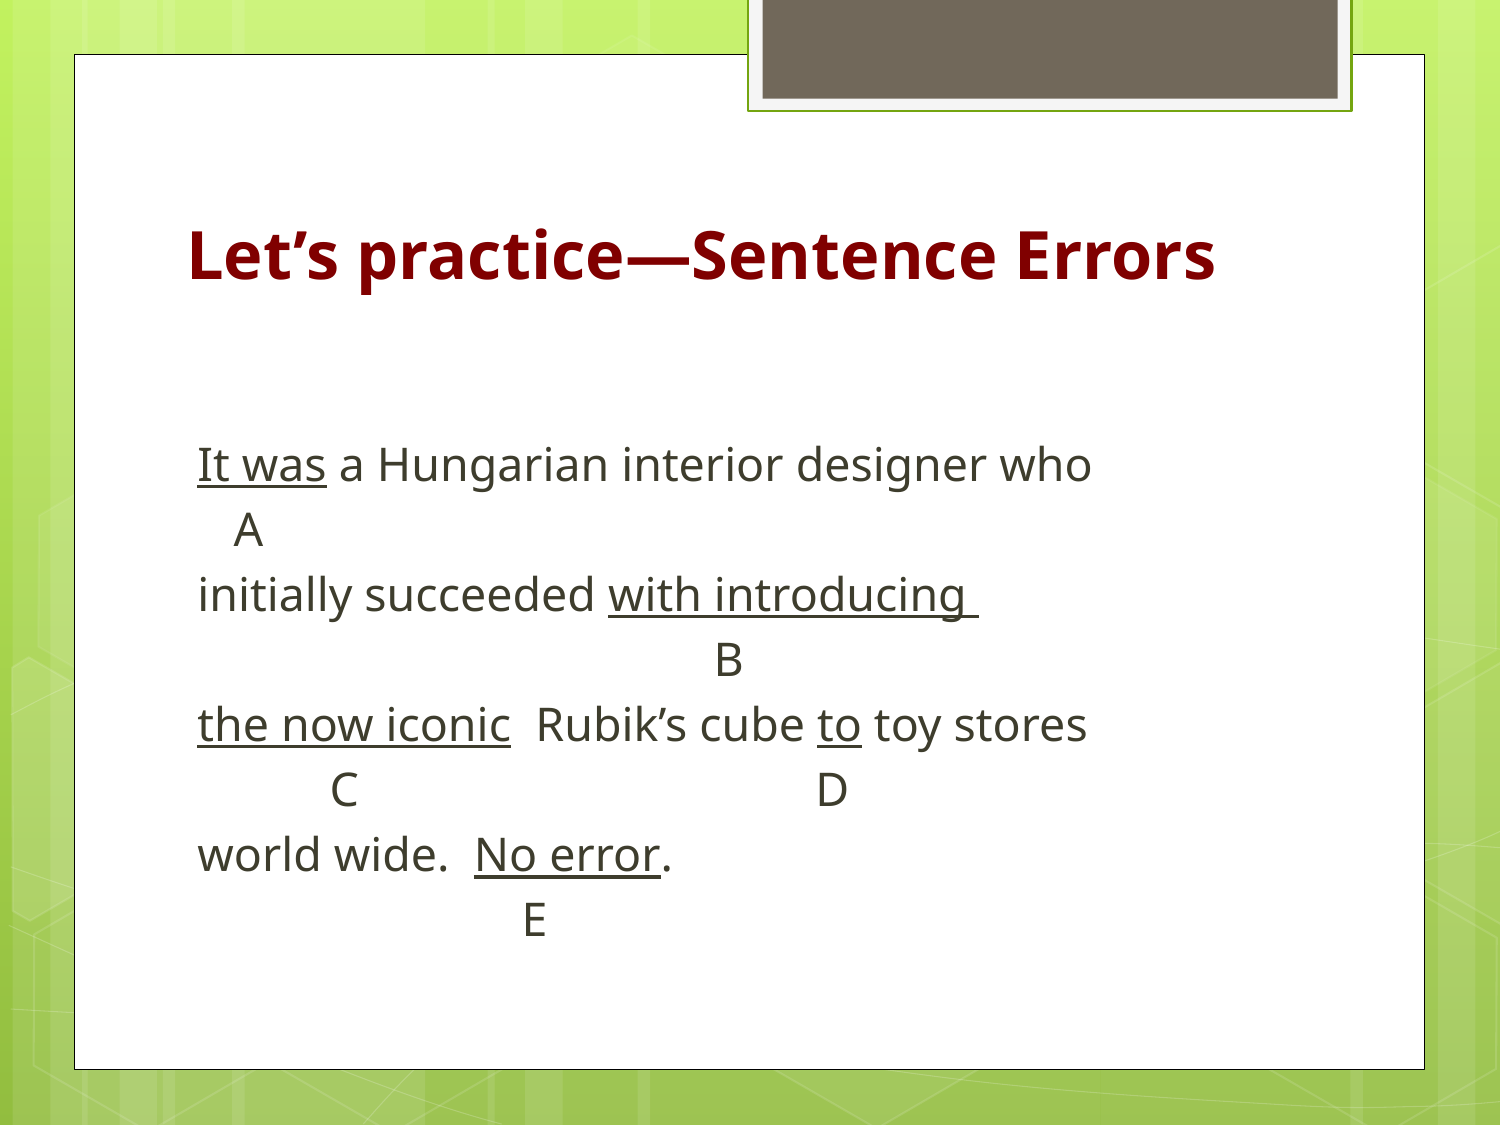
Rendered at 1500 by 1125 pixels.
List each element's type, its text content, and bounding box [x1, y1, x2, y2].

title Let’s practice—Sentence Errors [171, 168, 1324, 300]
list It was a Hungarian interior designer who A initially succeeded with introducing B the now iconic Rubik’s cube to toy stores C D world wide. No error. E [171, 362, 1283, 957]
